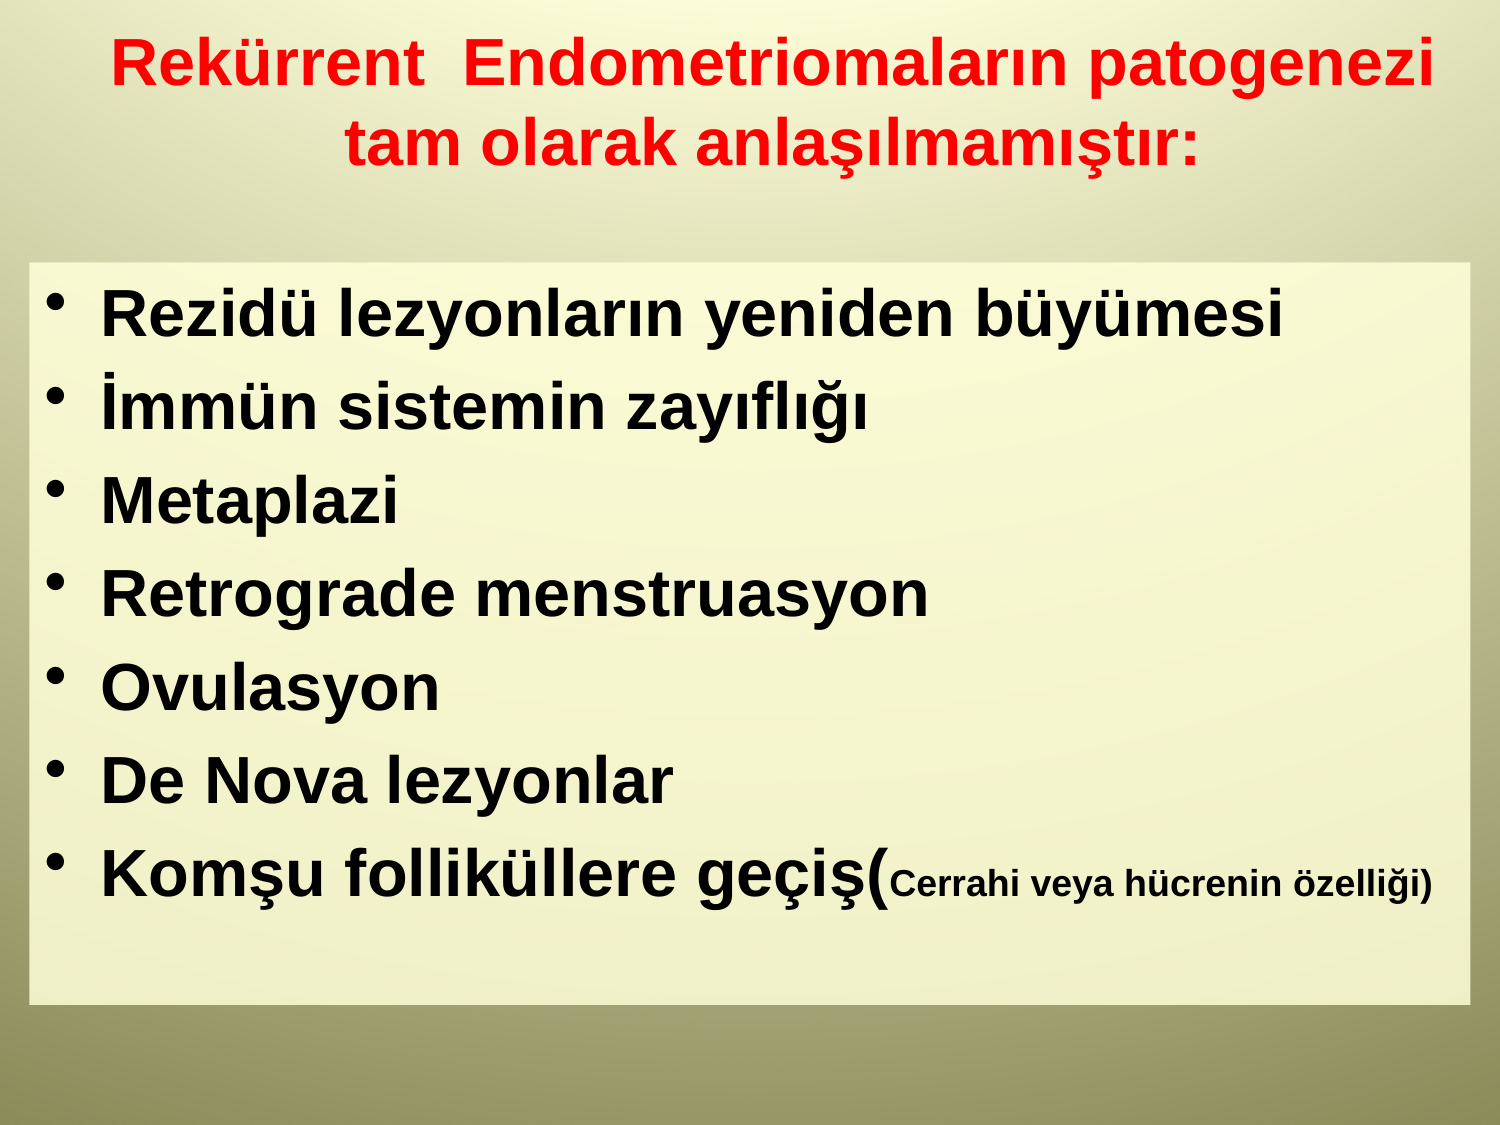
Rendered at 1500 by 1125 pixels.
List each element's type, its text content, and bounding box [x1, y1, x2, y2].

list Rezidü lezyonların yeniden büyümesi İmmün sistemin zayıflığı Metaplazi Retrograde menstruasyon Ovulasyon De Nova lezyonlar Komşu folliküllere geçiş(Cerrahi veya hücrenin özelliği) [29, 262, 1471, 1005]
title Rekürrent Endometriomaların patogenezi tam olarak anlaşılmamıştır: [76, 44, 1471, 233]
picture [0, 0, 1500, 1125]
